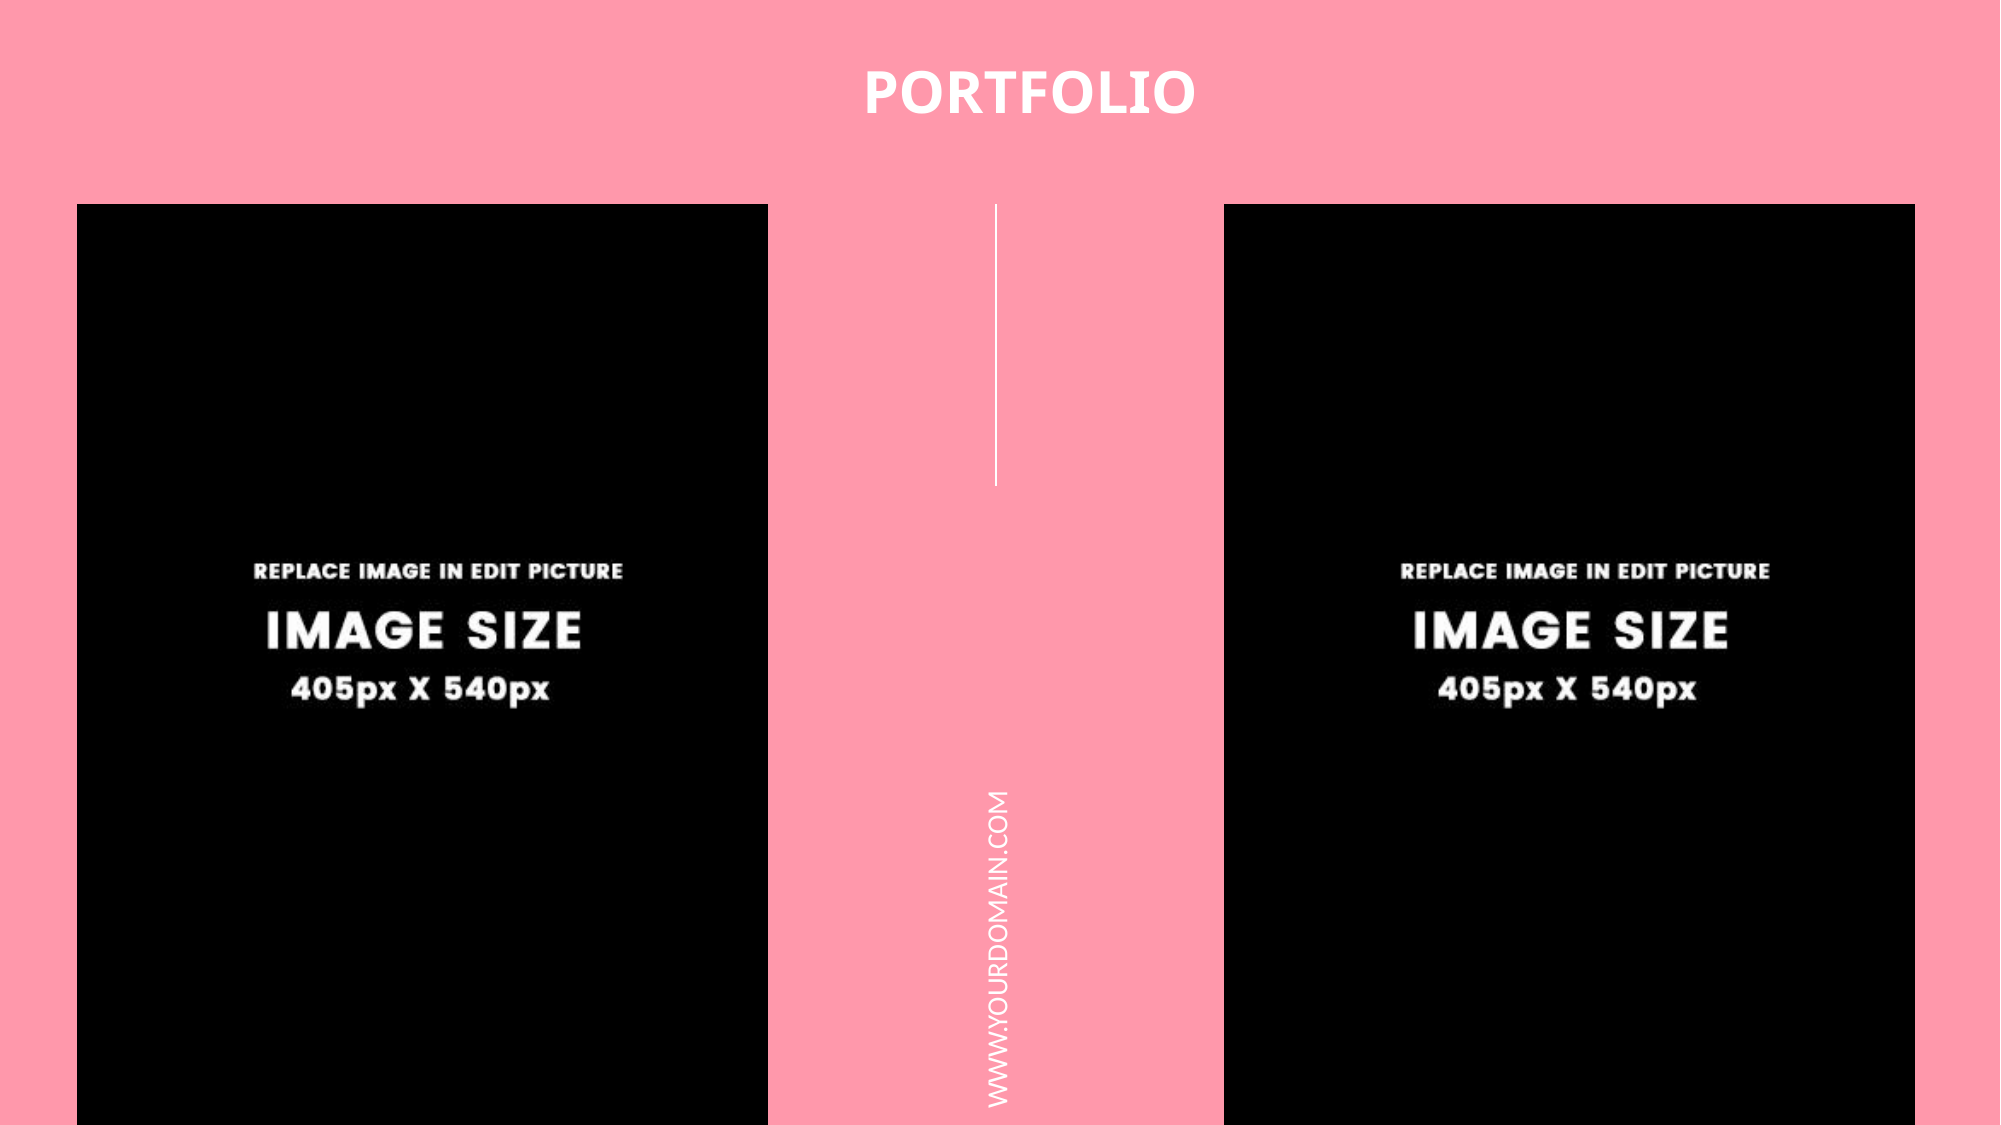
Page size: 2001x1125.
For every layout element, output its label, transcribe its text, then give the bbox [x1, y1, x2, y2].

picture [1224, 204, 1915, 1125]
text_box WWW.YOURDOMAIN.COM [970, 544, 1022, 1124]
picture [77, 204, 768, 1125]
text_box PORTFOLIO [774, 47, 1285, 134]
